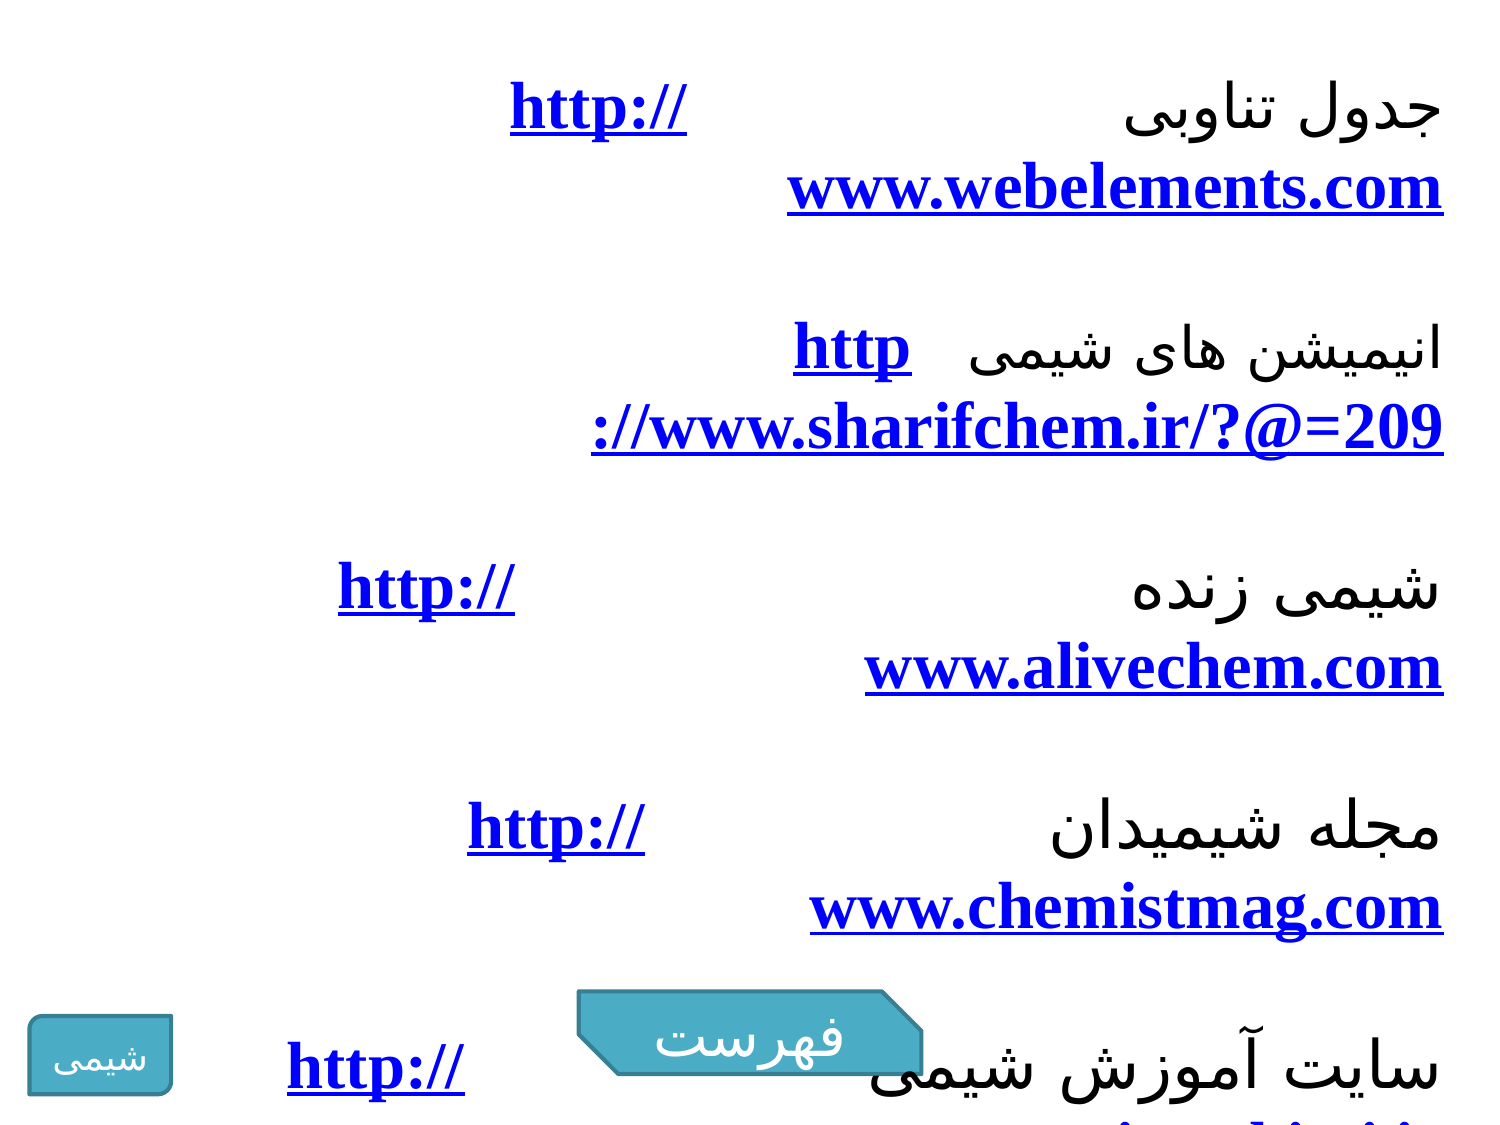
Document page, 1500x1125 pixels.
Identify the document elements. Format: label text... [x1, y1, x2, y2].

text_box جدول تناوبی http://www.webelements.com انیمیشن های شیمی http://www.sharifchem.ir/?@=209 شیمی زنده http://www.alivechem.com مجله شیمیدان http://www.chemistmag.com سایت آموزش شیمی http://www.jamshimi.ir سایت شیمی یزد http://blog.chemyazd.com [29, 54, 1459, 1125]
